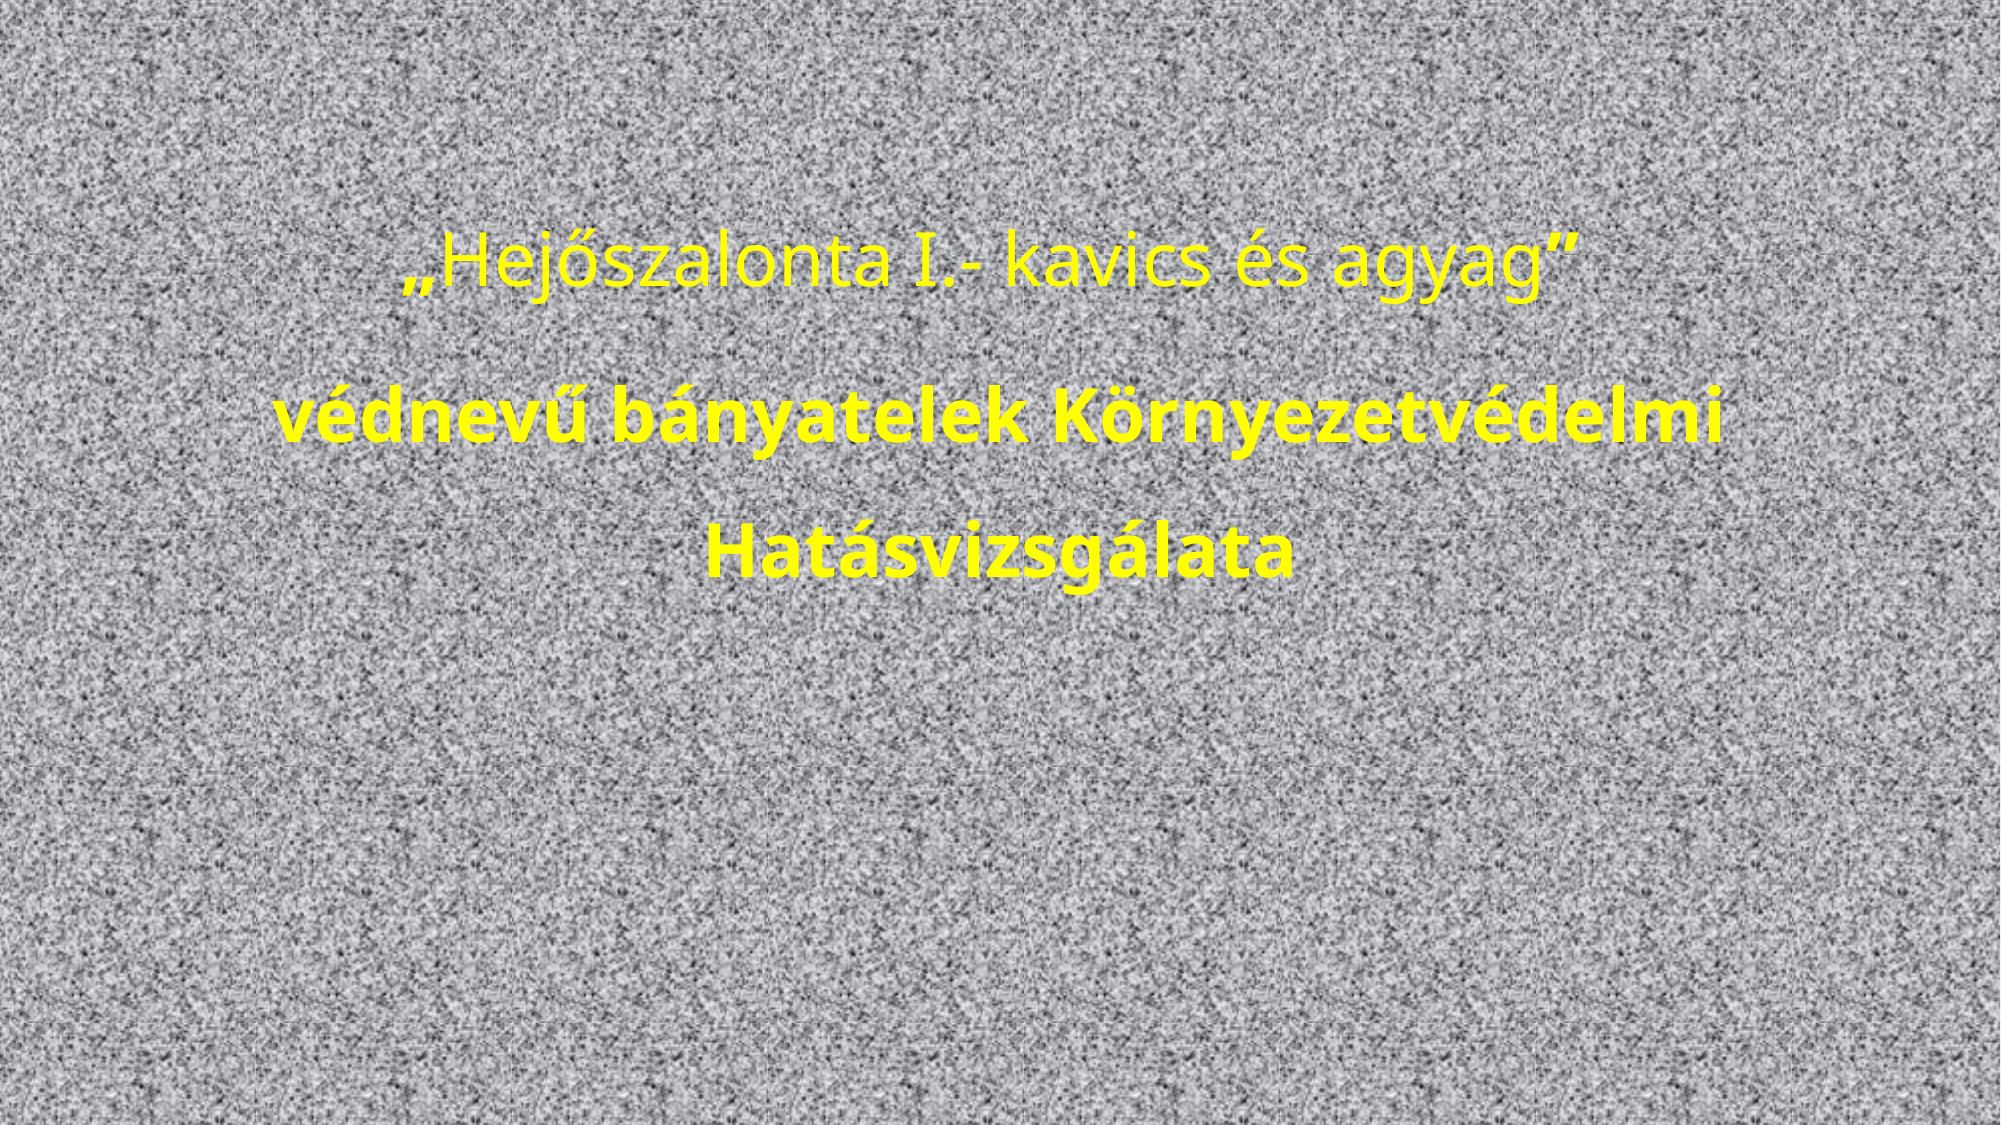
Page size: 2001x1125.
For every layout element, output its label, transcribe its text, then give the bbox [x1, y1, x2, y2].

subtitle „Hejőszalonta I.- kavics és agyag” védnevű bányatelek Környezetvédelmi Hatásvizsgálata [249, 159, 1750, 431]
picture [0, 0, 2001, 1125]
